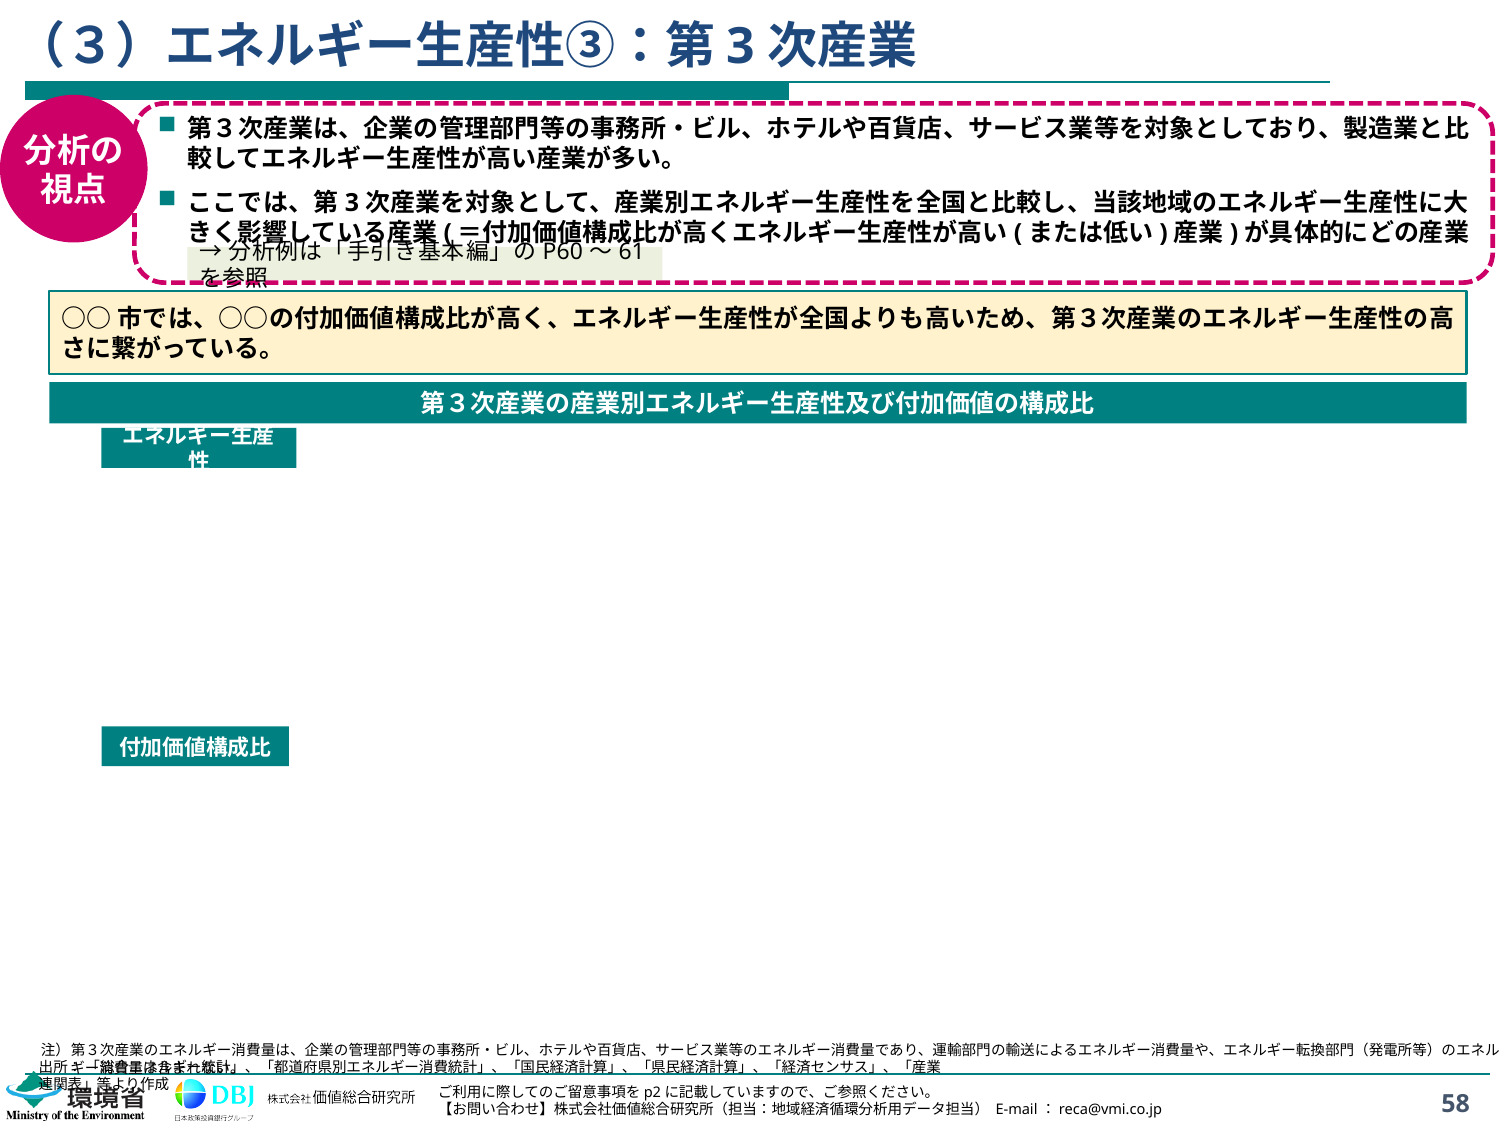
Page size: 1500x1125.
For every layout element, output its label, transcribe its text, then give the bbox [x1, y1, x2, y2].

text_box →分析例は「手引き基本編」のP60～61を参照 [187, 247, 663, 280]
text_box エネルギー生産性 [101, 427, 297, 468]
picture [2, 1071, 148, 1125]
text_box 付加価値構成比 [101, 726, 289, 767]
text_box ○○市では、○○の付加価値構成比が高く、エネルギー生産性が全国よりも高いため、第３次産業のエネルギー生産性の高さに繋がっている。 [49, 291, 1467, 374]
picture [171, 1093, 419, 1125]
text_box 分析の 視点 [0, 94, 148, 243]
slide_number 58 [1411, 1079, 1500, 1122]
text_box 注） 第３次産業のエネルギー消費量は、企業の管理部門等の事務所・ビル、ホテルや百貨店、サービス業等のエネルギー消費量であり、運輸部門の輸送によるエネルギー消費量や、エネルギー転換部門（発電所等）のエネルギー消費量は含まれない。 [40, 1041, 1500, 1077]
text_box 出所： 「総合エネルギー統計」、「都道府県別エネルギー消費統計」、「国民経済計算」、「県民経済計算」、「経済センサス」、「産業連関表」等より作成 [38, 1057, 955, 1093]
text_box 第３次産業は、企業の管理部門等の事務所・ビル、ホテルや百貨店、サービス業等を対象としており、製造業と比較してエネルギー生産性が高い産業が多い。 ここでは、第3次産業を対象として、産業別エネルギー生産性を全国と比較し、当該地域のエネルギー生産性に大きく影響している産業(＝付加価値構成比が高くエネルギー生産性が高い(または低い)産業)が具体的にどの産業であるかを把握する(下図)。 [134, 103, 1493, 283]
text_box 第３次産業の産業別エネルギー生産性及び付加価値の構成比 [49, 382, 1467, 424]
title （３）エネルギー生産性③：第3次産業 [0, 0, 1304, 82]
